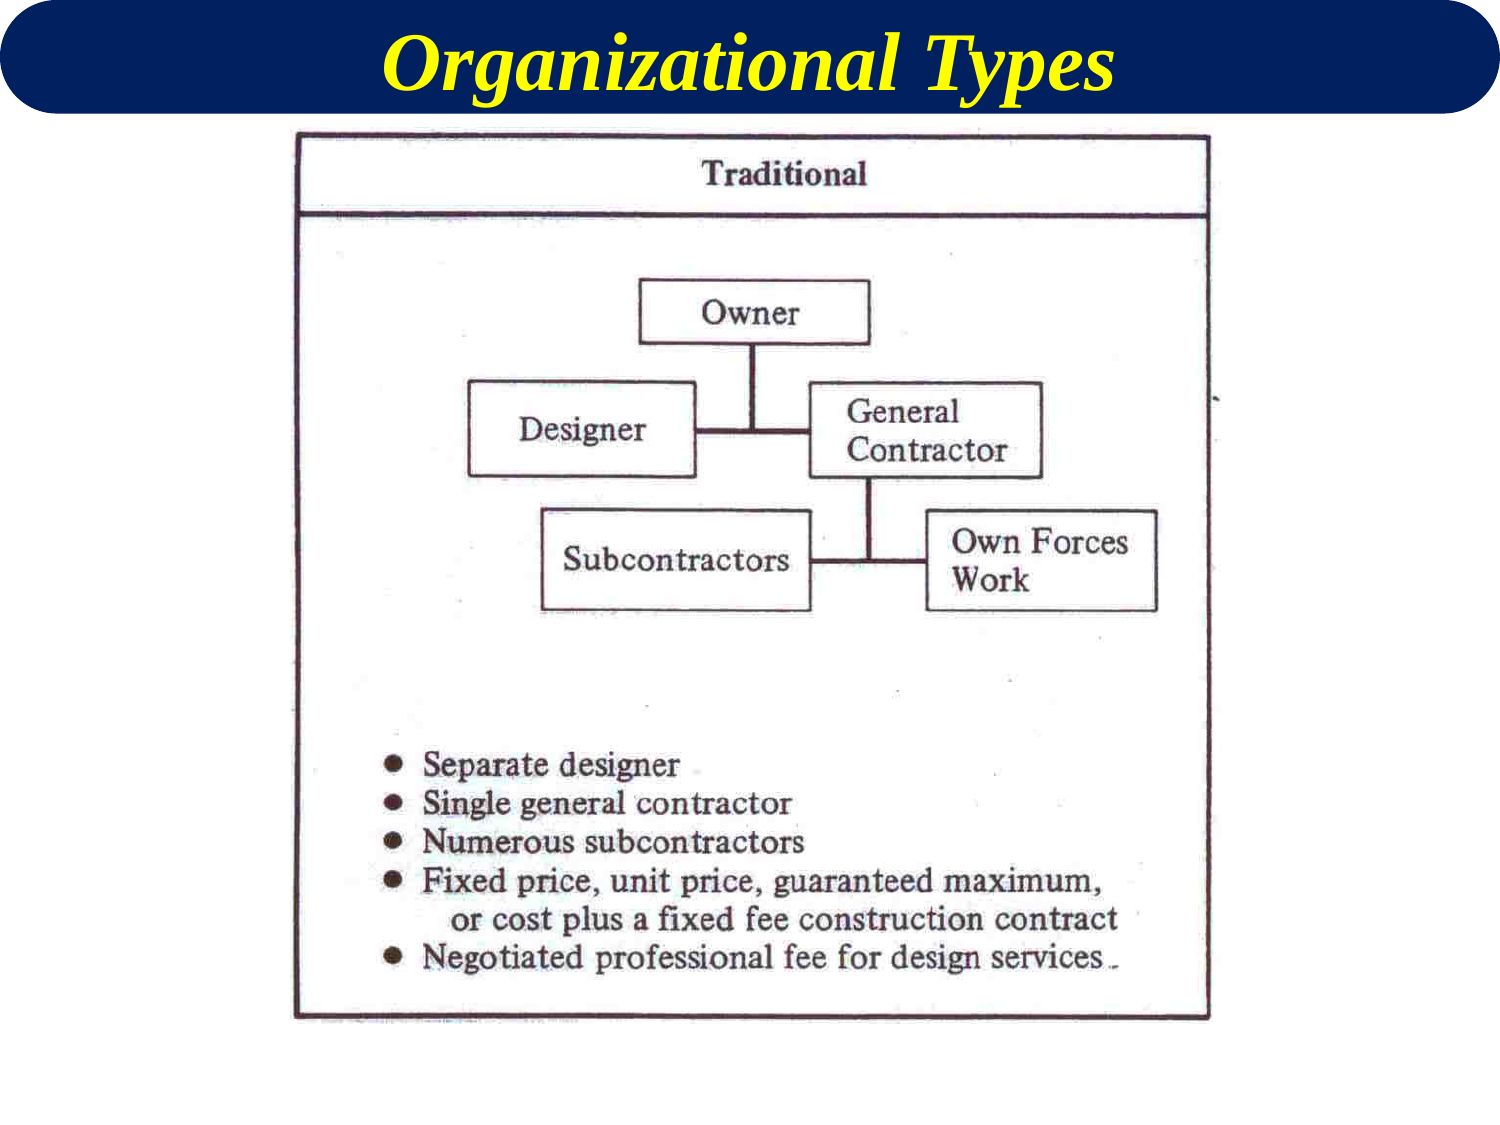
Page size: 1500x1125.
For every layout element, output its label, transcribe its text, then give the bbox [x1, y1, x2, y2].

picture [289, 127, 1223, 1024]
text_box Organizational Types [0, 0, 1500, 114]
